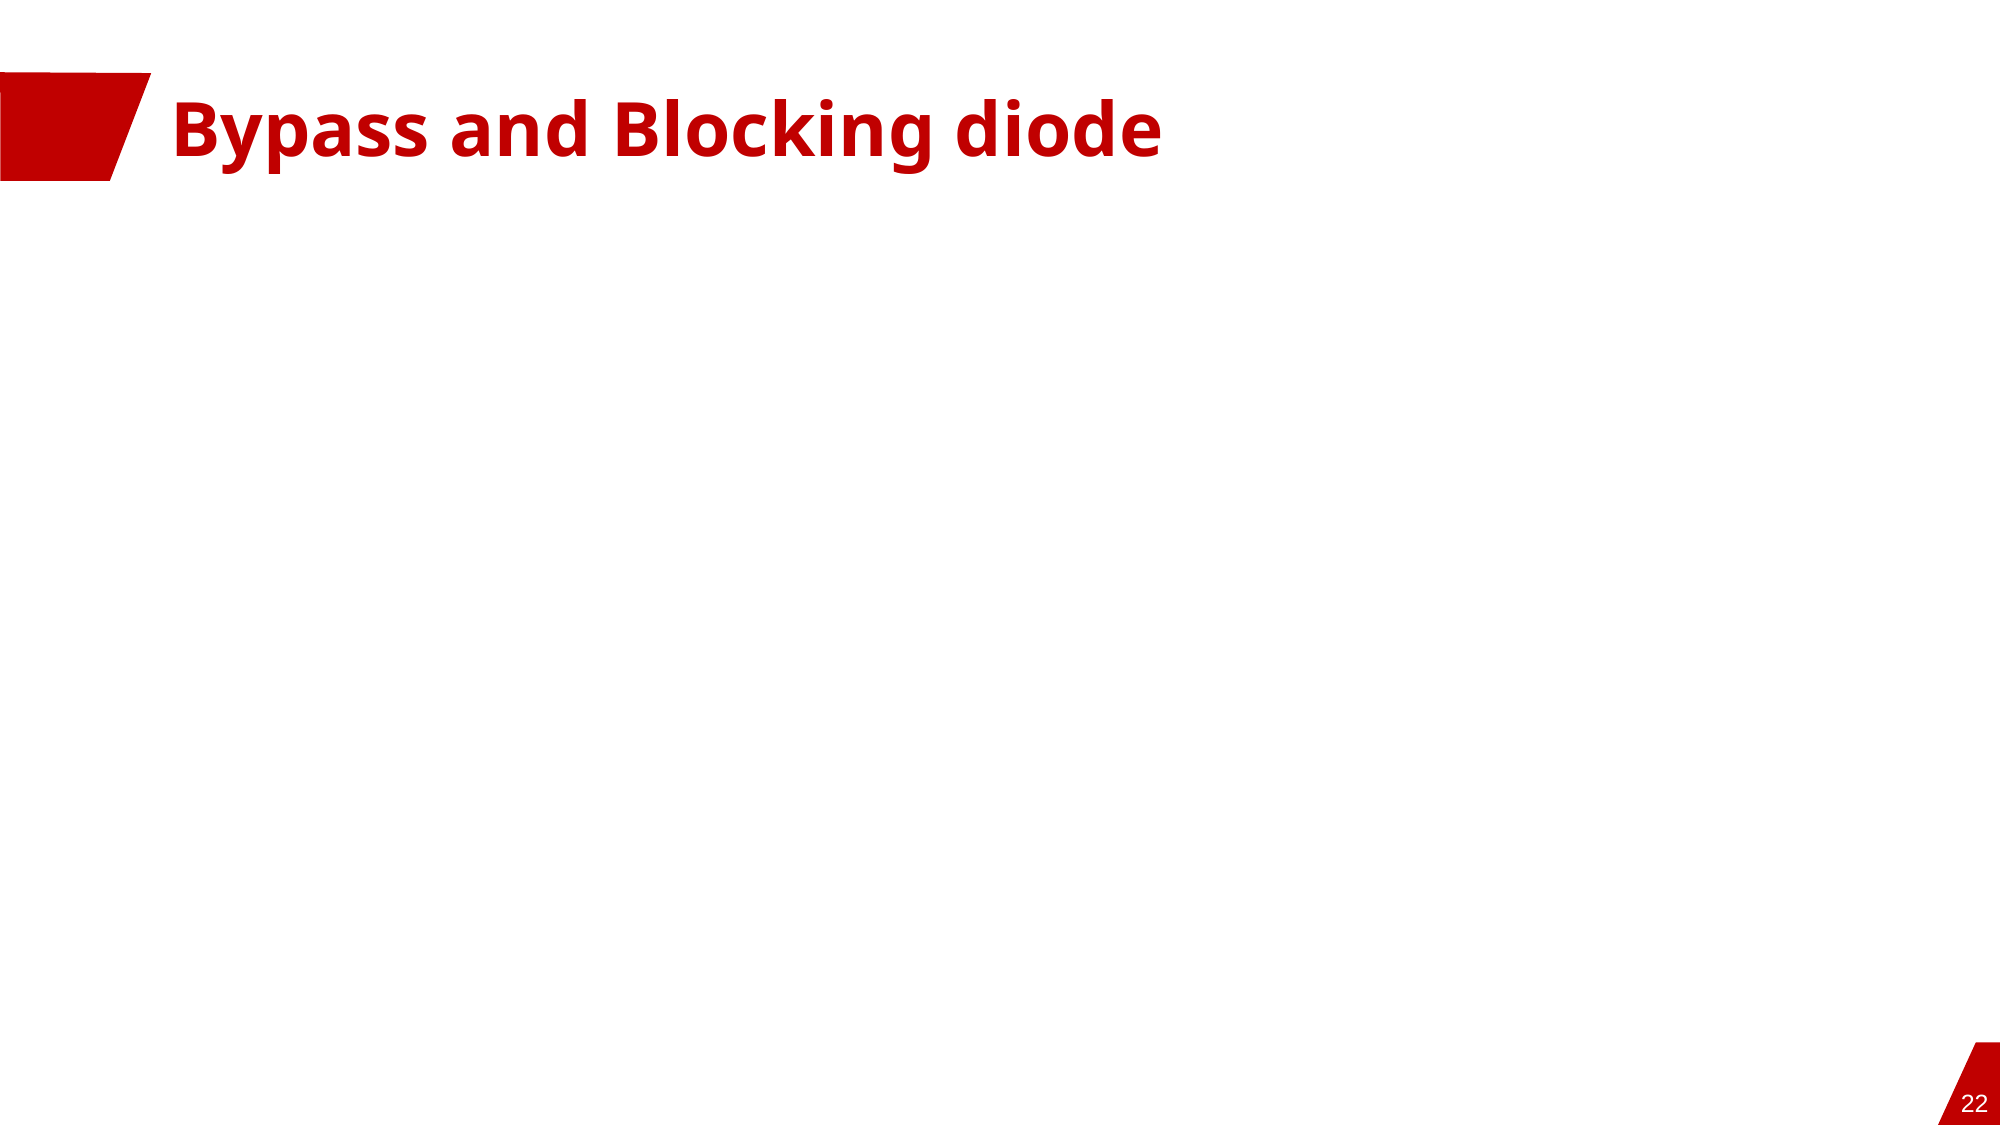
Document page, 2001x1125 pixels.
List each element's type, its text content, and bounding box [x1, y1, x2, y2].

title Bypass and Blocking diode [158, 67, 1885, 198]
slide_number 22 [1662, 1080, 2000, 1125]
